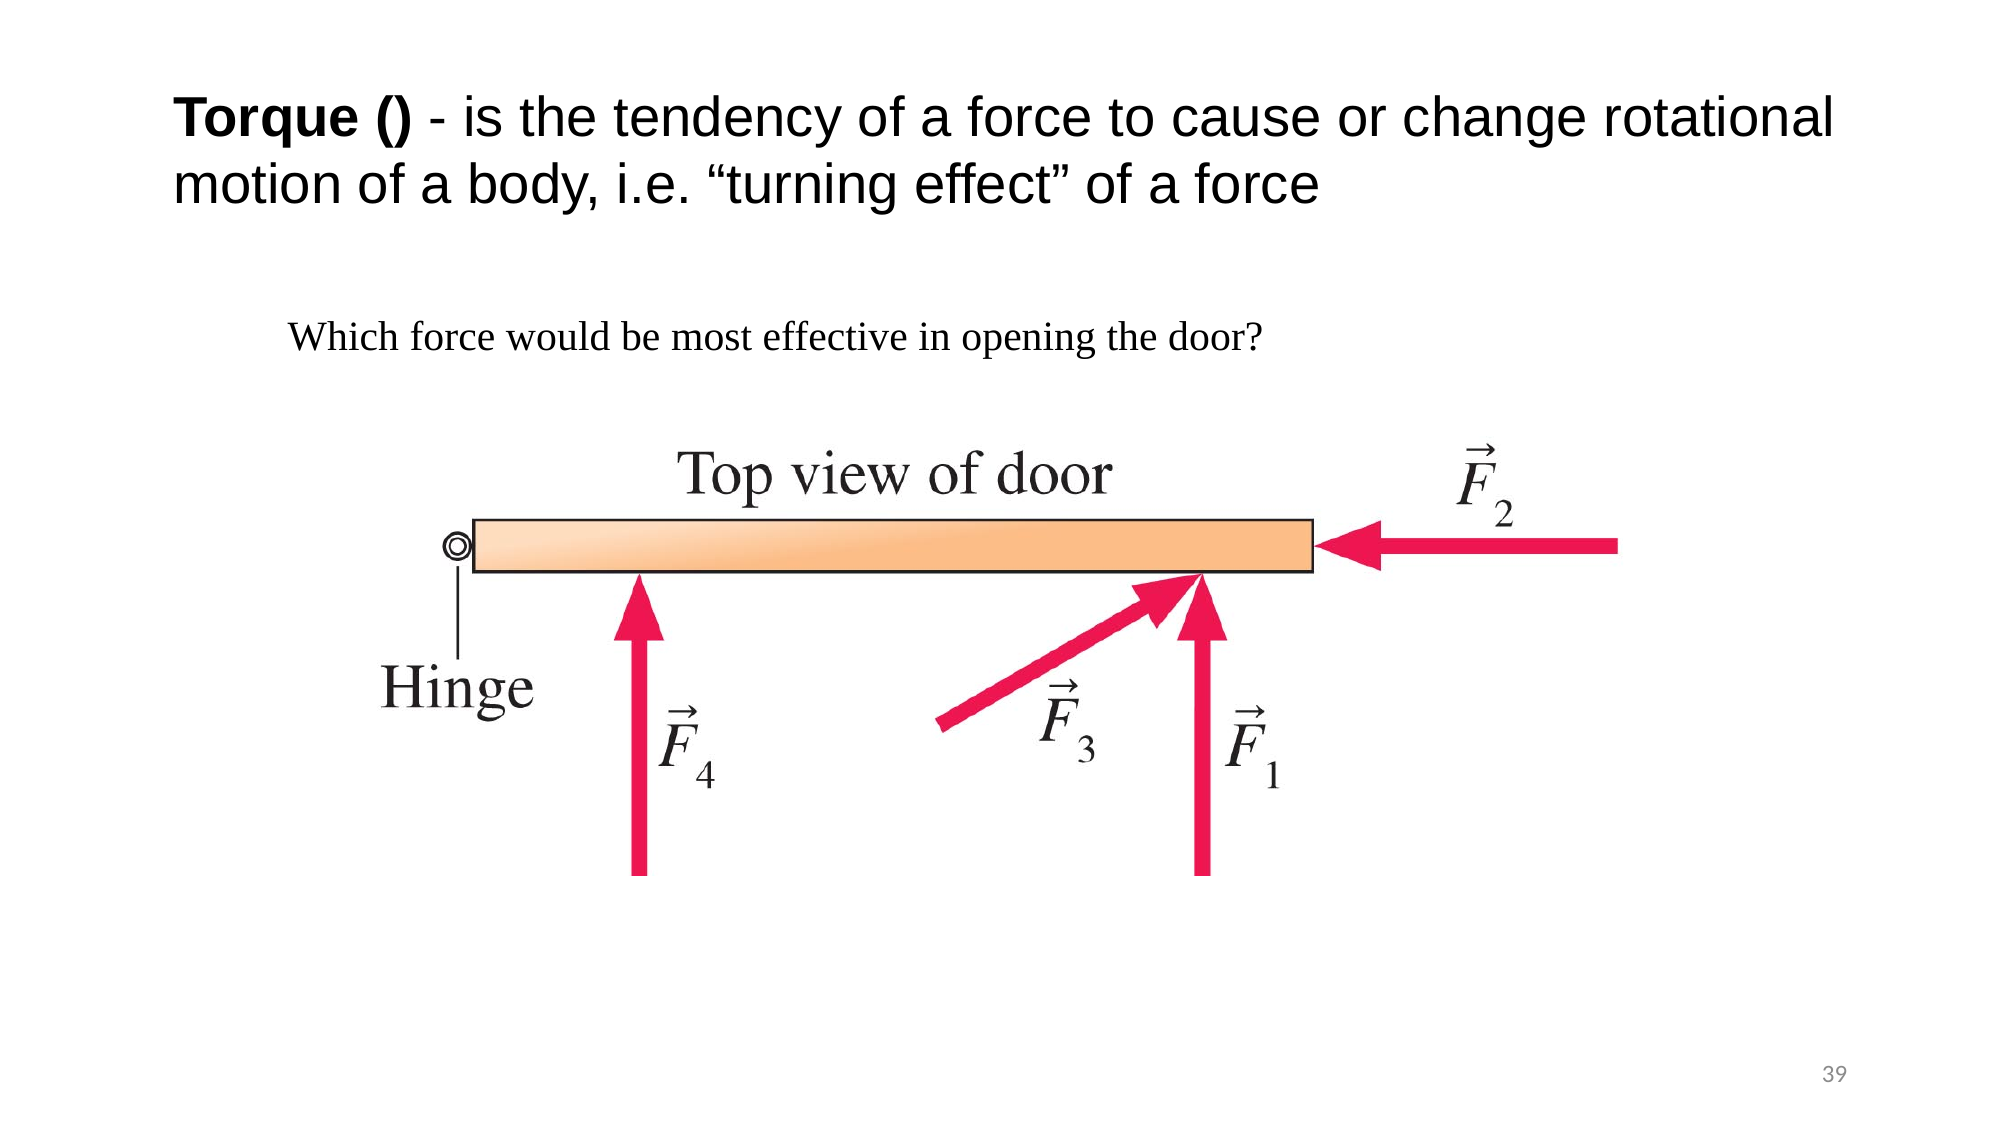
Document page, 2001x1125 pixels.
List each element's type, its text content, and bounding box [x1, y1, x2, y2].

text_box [287, 308, 1630, 876]
slide_number 39 [1412, 1042, 1863, 1103]
